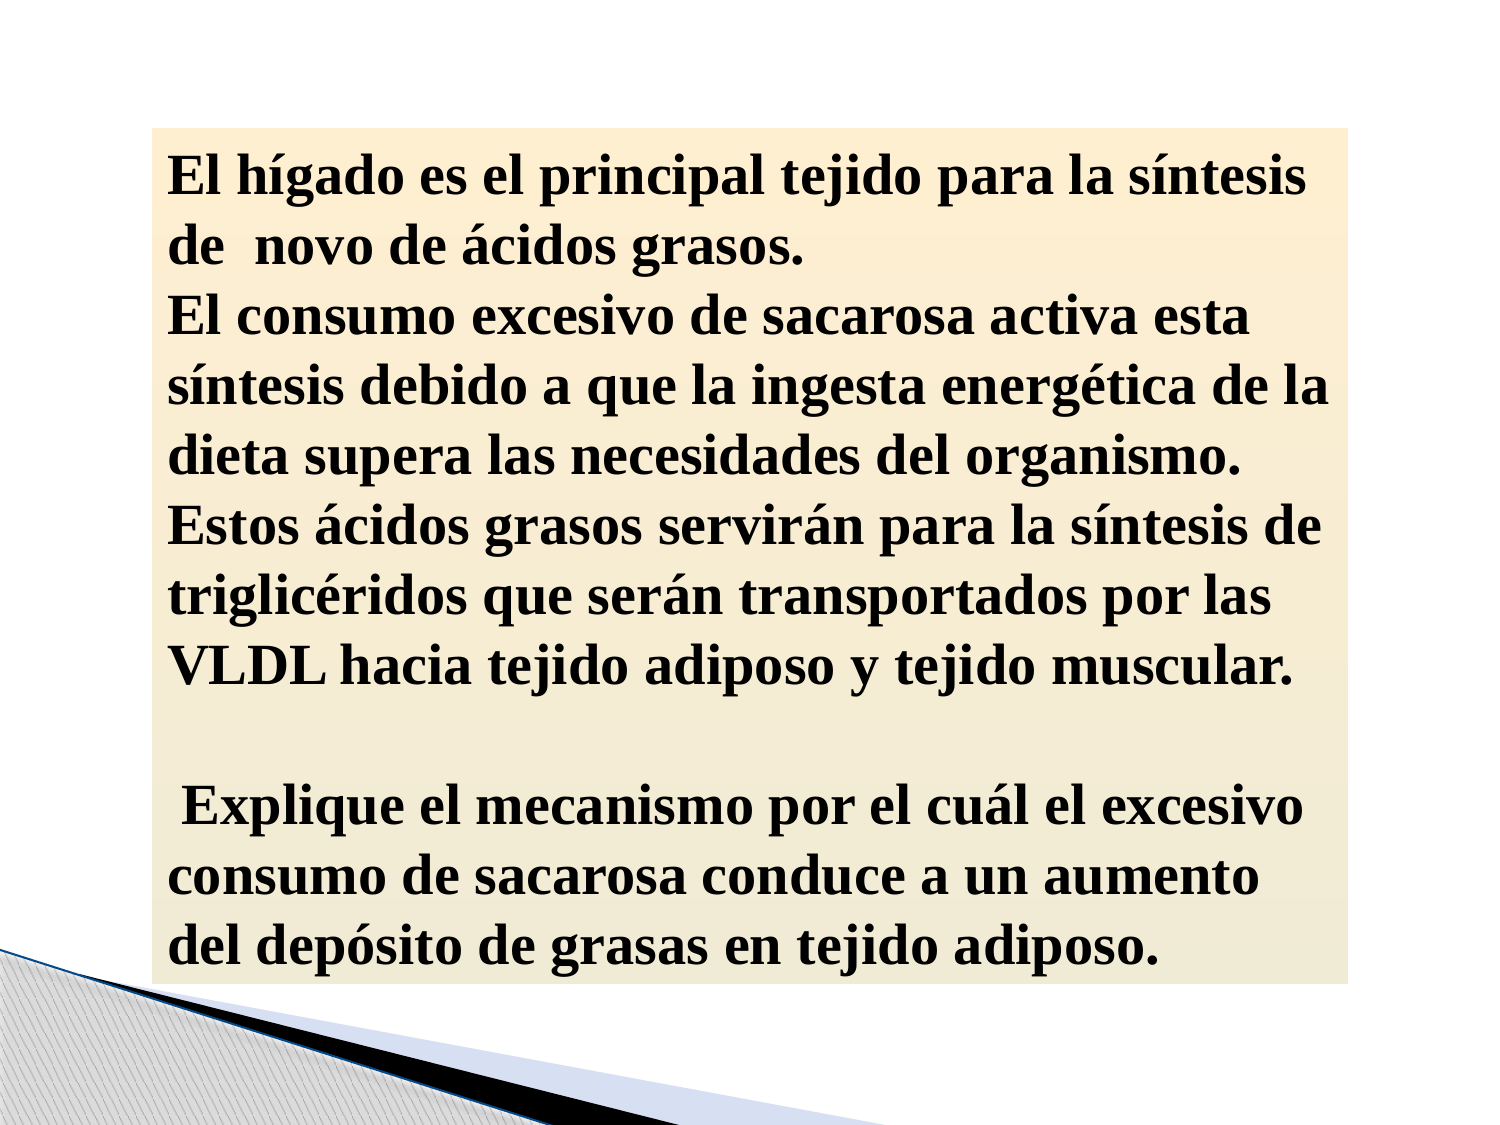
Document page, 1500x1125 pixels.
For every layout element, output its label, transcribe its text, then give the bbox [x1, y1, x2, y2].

text_box El hígado es el principal tejido para la síntesis de novo de ácidos grasos. El consumo excesivo de sacarosa activa esta síntesis debido a que la ingesta energética de la dieta supera las necesidades del organismo. Estos ácidos grasos servirán para la síntesis de triglicéridos que serán transportados por las VLDL hacia tejido adiposo y tejido muscular. Explique el mecanismo por el cuál el excesivo consumo de sacarosa conduce a un aumento del depósito de grasas en tejido adiposo. [152, 128, 1348, 984]
